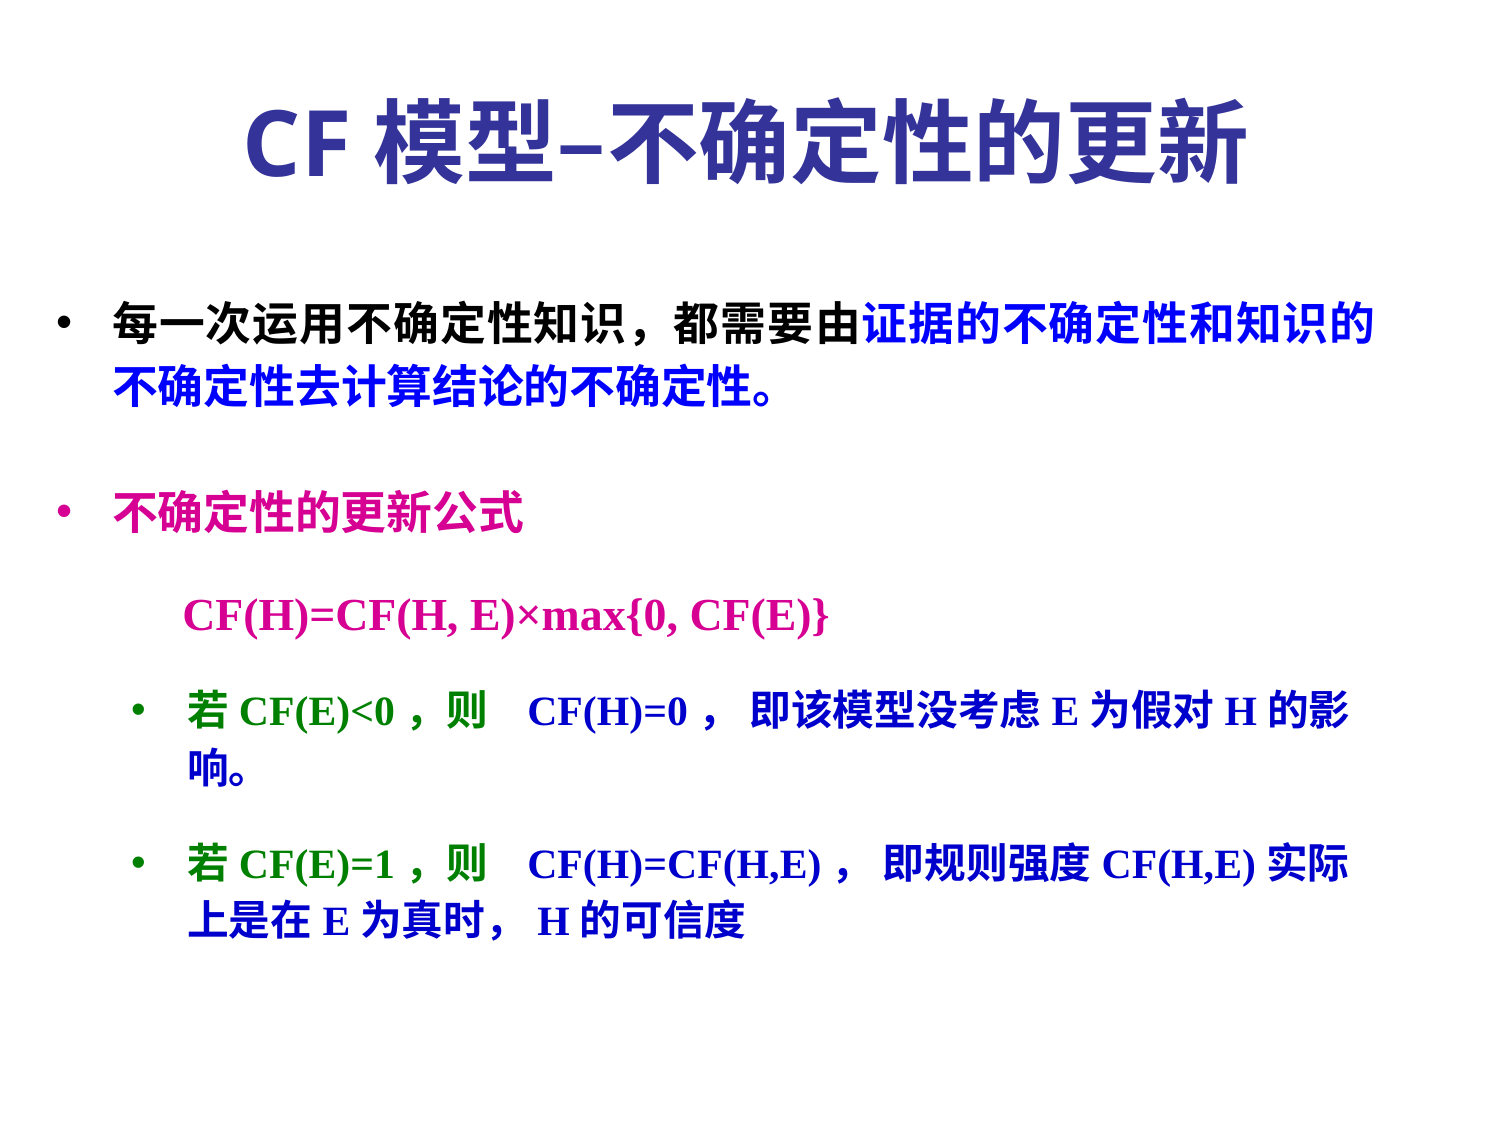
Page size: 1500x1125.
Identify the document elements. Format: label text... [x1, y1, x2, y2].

text_box 每一次运用不确定性知识，都需要由证据的不确定性和知识的不确定性去计算结论的不确定性。 不确定性的更新公式 CF(H)=CF(H, E)×max{0, CF(E)} 若CF(E)<0，则 CF(H)=0， 即该模型没考虑E为假对H的影响。 若CF(E)=1，则 CF(H)=CF(H,E)， 即规则强度CF(H,E)实际上是在E为真时，H的可信度 [41, 278, 1391, 952]
text_box CF模型–不确定性的更新 [57, 72, 1435, 203]
